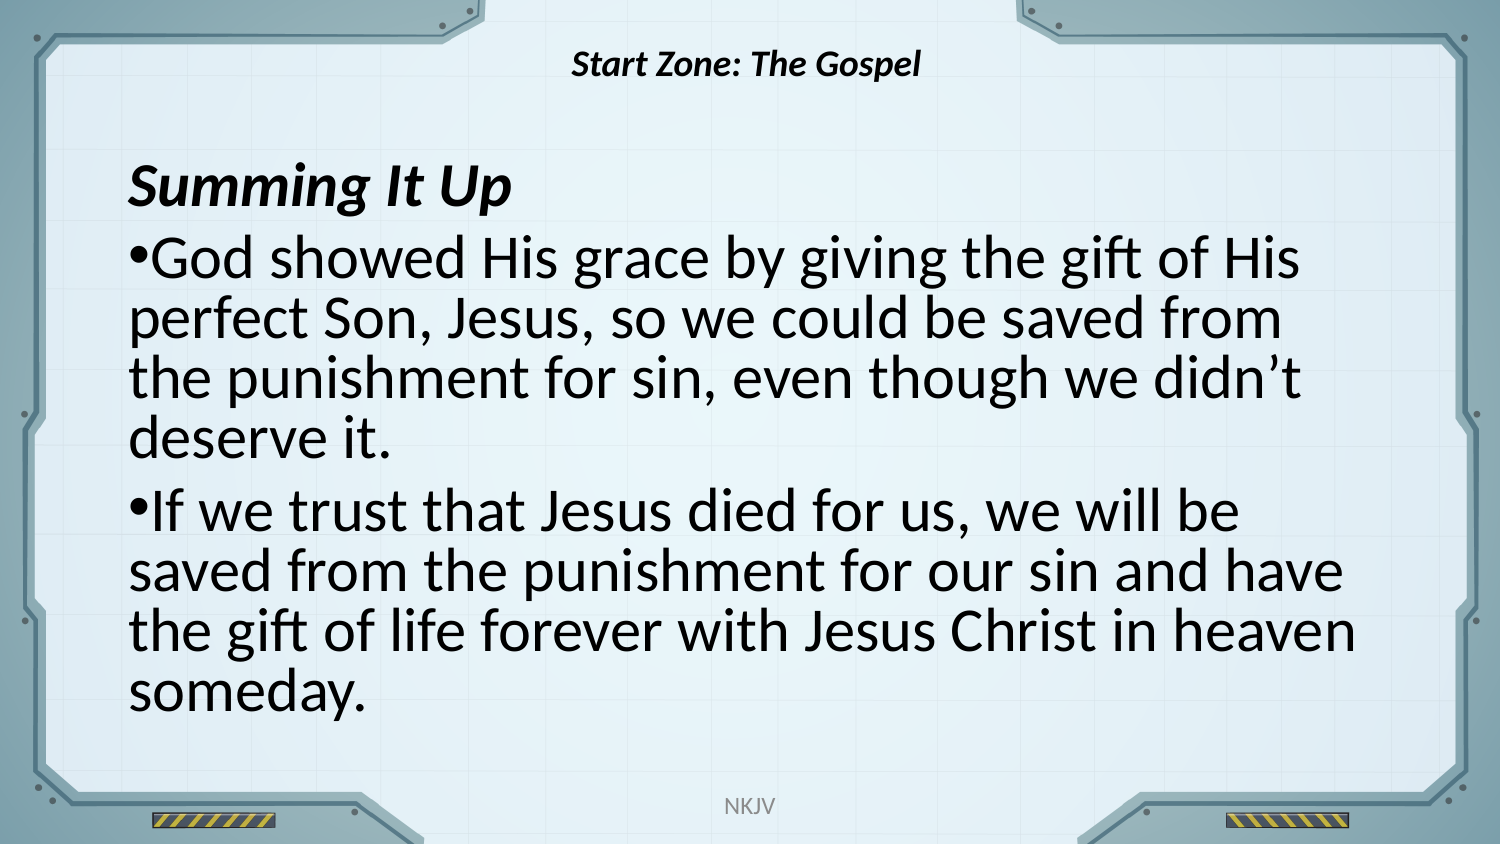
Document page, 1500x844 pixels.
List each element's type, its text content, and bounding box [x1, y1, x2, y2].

text_box Start Zone: The Gospel [502, 31, 992, 91]
list Summing It Up God showed His grace by giving the gift of His perfect Son, Jesus, so we could be saved from the punishment for sin, even though we didn’t deserve it. If we trust that Jesus died for us, we will be saved from the punishment for our sin and have the gift of life forever with Jesus Christ in heaven someday. [113, 122, 1388, 759]
picture [0, 0, 1500, 844]
footer NKJV [512, 782, 988, 828]
